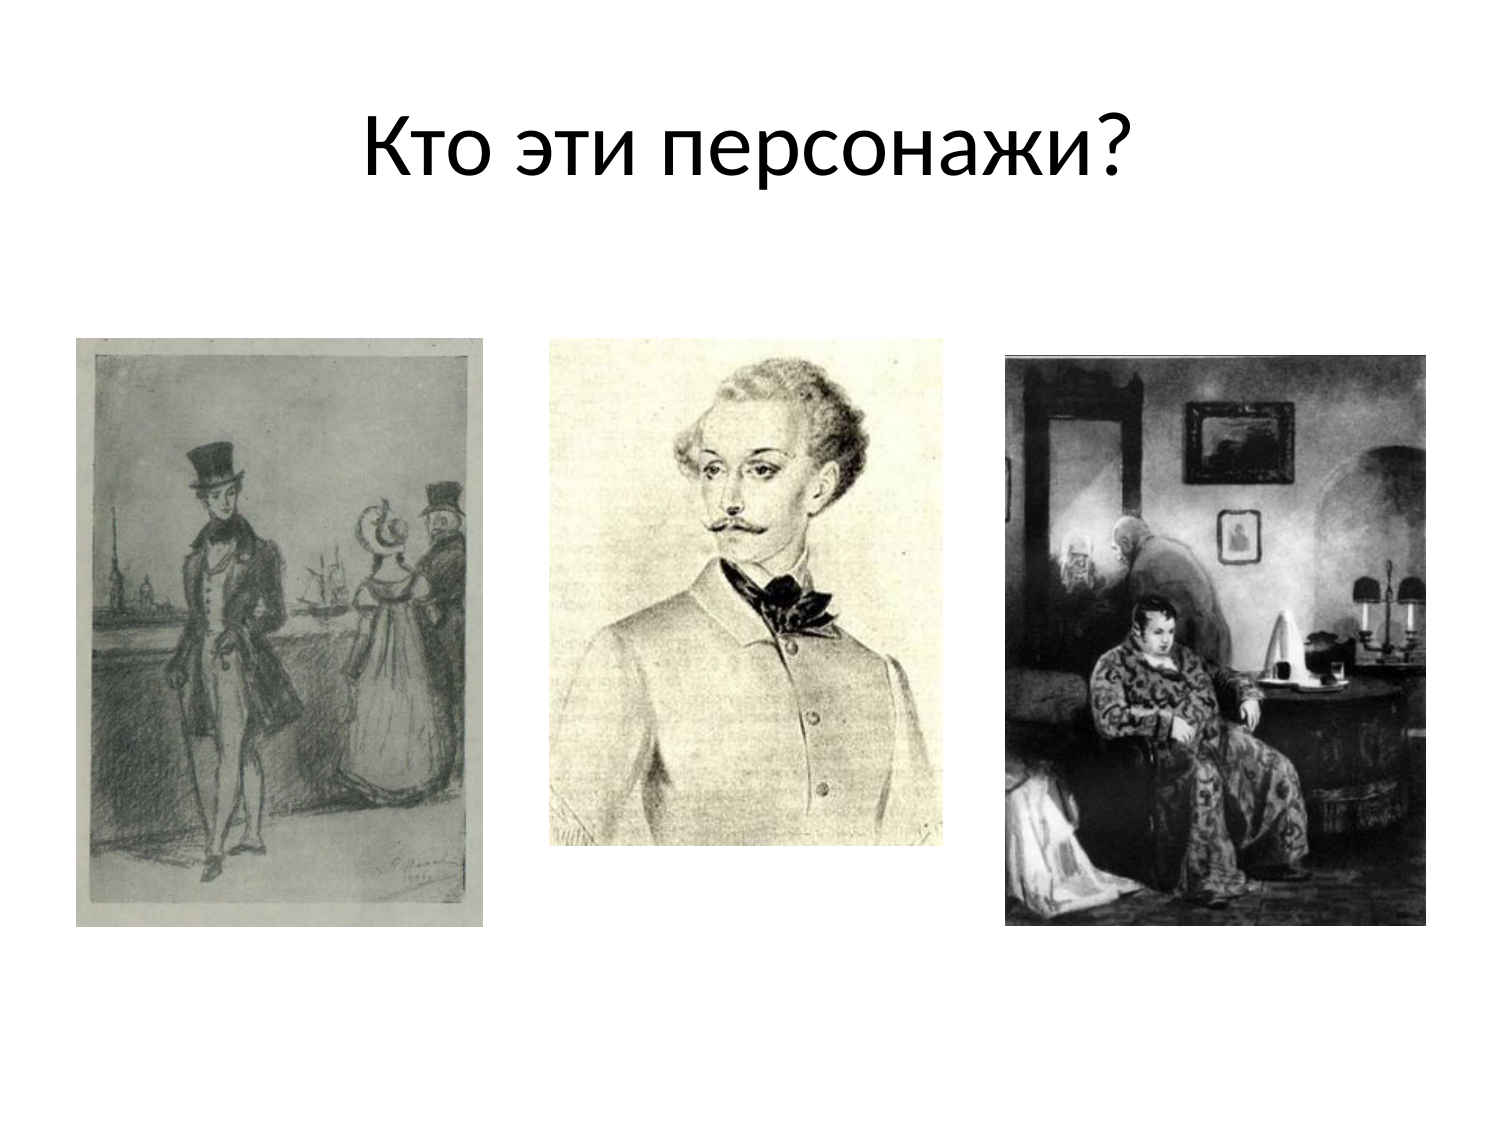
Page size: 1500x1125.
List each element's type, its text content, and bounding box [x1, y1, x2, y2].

picture [1005, 355, 1427, 927]
title Кто эти персонажи? [75, 45, 1425, 233]
picture [76, 337, 483, 927]
picture [548, 337, 944, 847]
